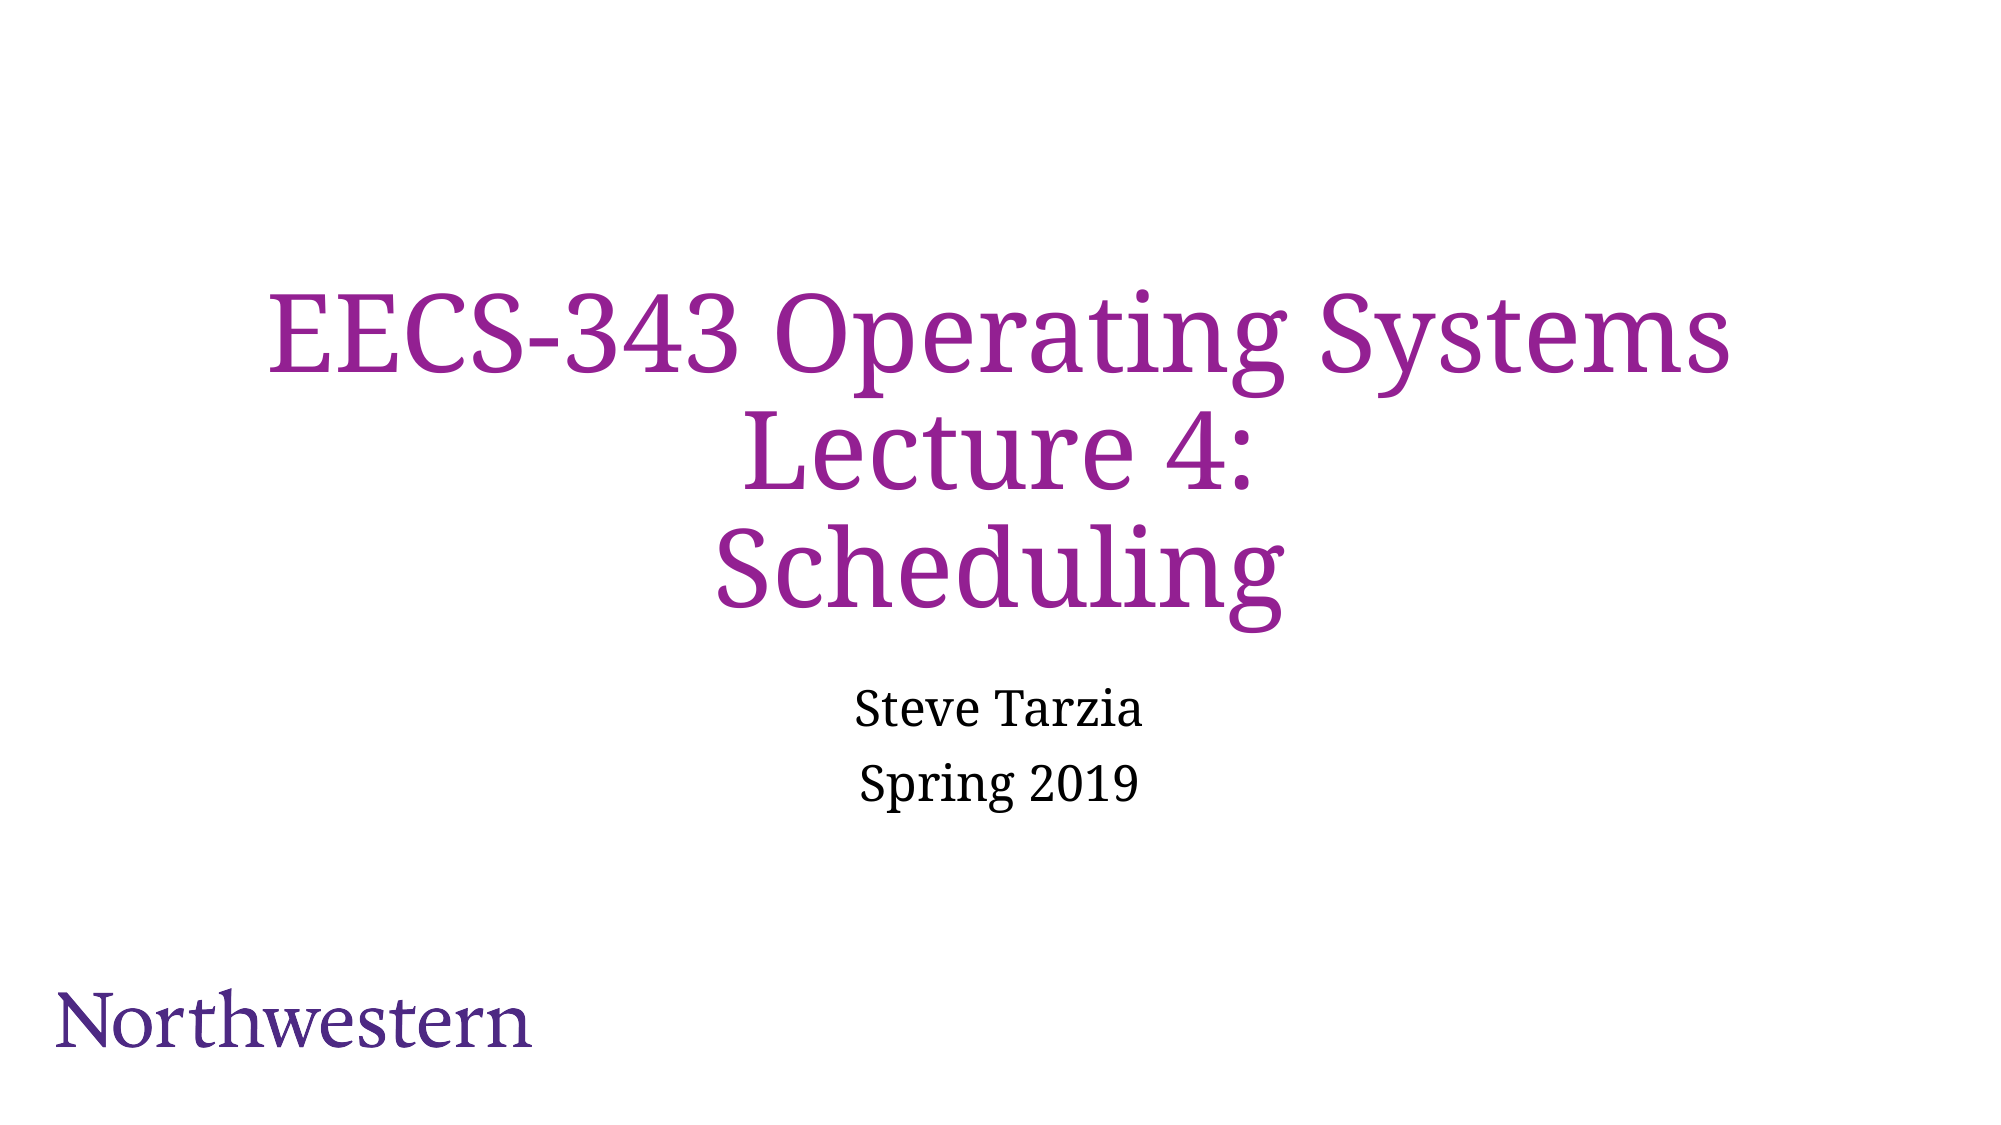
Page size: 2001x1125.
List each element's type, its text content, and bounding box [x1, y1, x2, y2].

title EECS-343 Operating Systems Lecture 4: Scheduling [249, 184, 1750, 639]
subtitle Steve Tarzia Spring 2019 [249, 676, 1750, 863]
picture [56, 988, 532, 1049]
